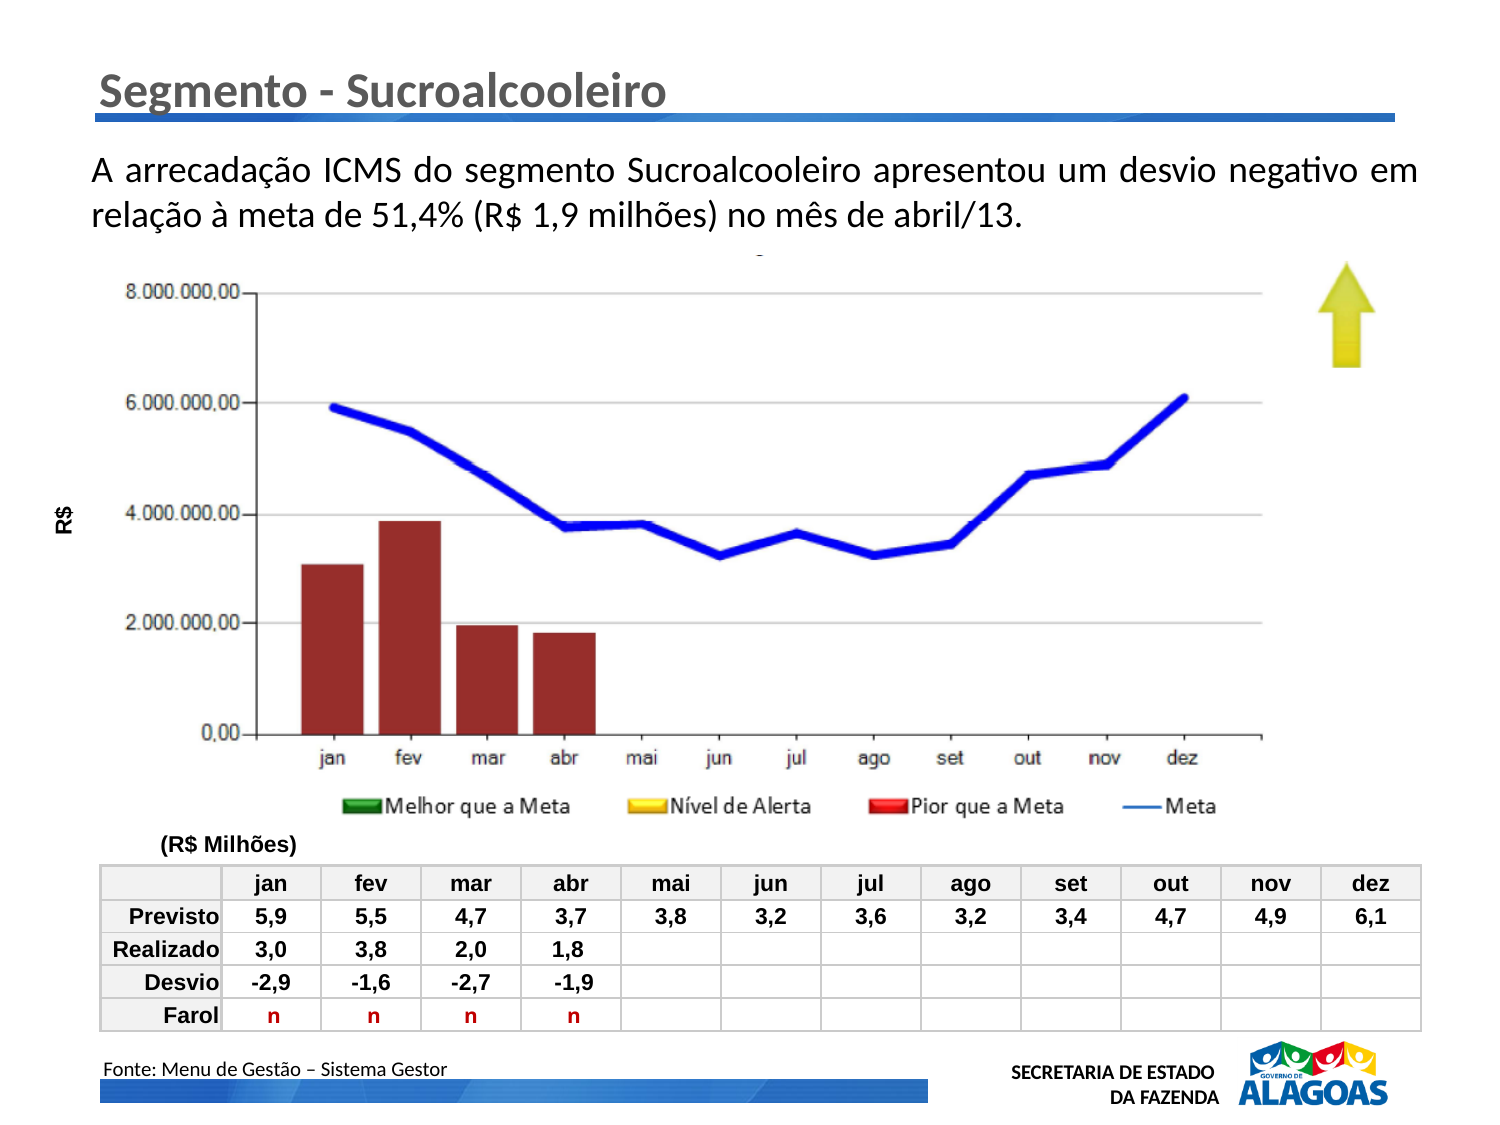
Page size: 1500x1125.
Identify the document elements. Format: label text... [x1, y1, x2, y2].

table_cell [1022, 999, 1120, 1030]
table_cell -1,6 [322, 966, 420, 997]
table_cell 3,8 [622, 901, 720, 932]
table_cell n [422, 999, 520, 1030]
table_cell [922, 966, 1020, 997]
picture [339, 792, 1220, 823]
table_cell [822, 999, 920, 1030]
table_cell [822, 966, 920, 997]
table_header jun [722, 867, 820, 899]
table_header jan [223, 867, 320, 899]
table_cell [1222, 933, 1320, 964]
table_cell [1122, 933, 1220, 964]
table_cell 1,8 [522, 933, 620, 964]
table_cell 6,1 [1322, 901, 1420, 932]
title Segmento - Sucroalcooleiro [85, 50, 1436, 137]
picture [1237, 1037, 1389, 1108]
table_header abr [522, 867, 620, 899]
table_header fev [322, 867, 420, 899]
table_cell [722, 999, 820, 1030]
table_cell [1322, 933, 1420, 964]
table_cell -2,9 [223, 966, 320, 997]
table_cell [1322, 999, 1420, 1030]
table_header ago [922, 867, 1020, 899]
text_box R$ [41, 491, 84, 551]
table_cell n [223, 999, 320, 1030]
table_header mai [622, 867, 720, 899]
table_cell -2,7 [422, 966, 520, 997]
table_cell n [322, 999, 420, 1030]
table_cell Desvio [102, 966, 220, 997]
table_header set [1022, 867, 1120, 899]
table_cell Realizado [102, 933, 220, 964]
table_cell -1,9 [522, 966, 620, 997]
table_cell [622, 933, 720, 964]
table_cell 2,0 [422, 933, 520, 964]
table_cell [1222, 999, 1320, 1030]
table_cell Farol [102, 999, 220, 1030]
table_cell 4,9 [1222, 901, 1320, 932]
table_cell [1122, 966, 1220, 997]
text_box Fonte: Menu de Gestão – Sistema Gestor [88, 1048, 715, 1088]
picture [100, 1079, 928, 1103]
table_header dez [1322, 867, 1420, 899]
text_box (R$ Milhões) [145, 822, 313, 864]
table_cell 5,9 [223, 901, 320, 932]
table_cell [1122, 999, 1220, 1030]
table_cell 3,0 [223, 933, 320, 964]
table_cell [1022, 933, 1120, 964]
picture [123, 255, 1377, 788]
table_cell 5,5 [322, 901, 420, 932]
table_cell 3,7 [522, 901, 620, 932]
table_header out [1122, 867, 1220, 899]
table_cell 3,2 [922, 901, 1020, 932]
table_cell [722, 933, 820, 964]
table_cell 3,2 [722, 901, 820, 932]
table_cell 3,6 [822, 901, 920, 932]
table_cell [622, 999, 720, 1030]
table_cell Previsto [102, 901, 220, 932]
table_header [102, 867, 220, 899]
table_cell [922, 933, 1020, 964]
table_cell [922, 999, 1020, 1030]
table_cell [622, 966, 720, 997]
table_header nov [1222, 867, 1320, 899]
table_cell 3,8 [322, 933, 420, 964]
table_header jul [822, 867, 920, 899]
table_cell 3,4 [1022, 901, 1120, 932]
table_cell n [522, 999, 620, 1030]
table_header mar [422, 867, 520, 899]
table_cell [1022, 966, 1120, 997]
text_box A arrecadação ICMS do segmento Sucroalcooleiro apresentou um desvio negativo em relação à meta de 51,4% (R$ 1,9 milhões) no mês de abril/13. [76, 137, 1436, 242]
table_cell [722, 966, 820, 997]
table_cell [822, 933, 920, 964]
table_cell [1222, 966, 1320, 997]
table_cell 4,7 [422, 901, 520, 932]
table_cell 4,7 [1122, 901, 1220, 932]
table_cell [1322, 966, 1420, 997]
